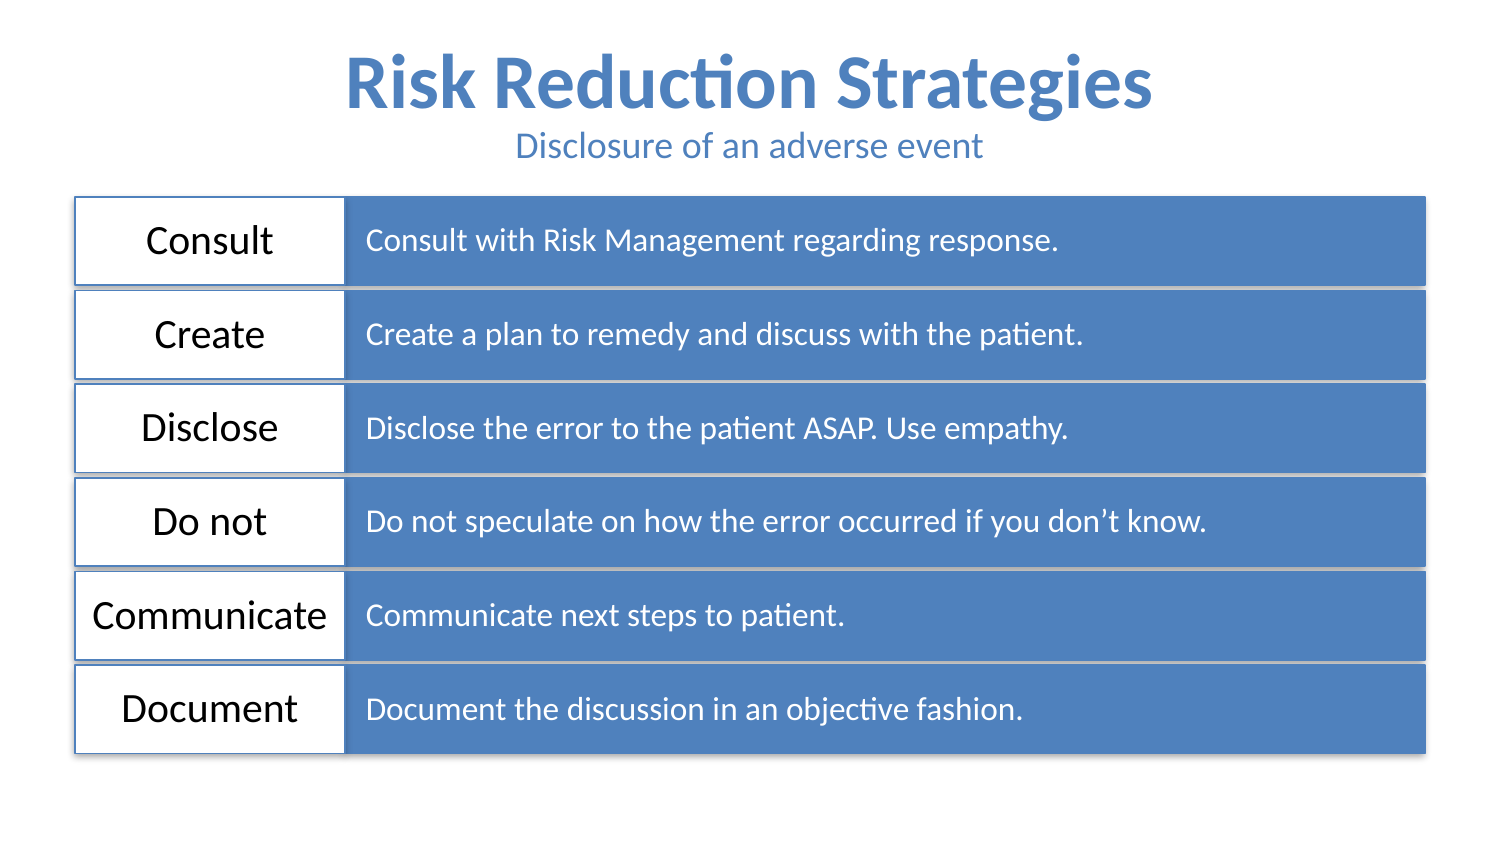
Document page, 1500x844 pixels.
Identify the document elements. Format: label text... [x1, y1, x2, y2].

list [74, 196, 1426, 754]
title Risk Reduction Strategies Disclosure of an adverse event [75, 33, 1425, 175]
